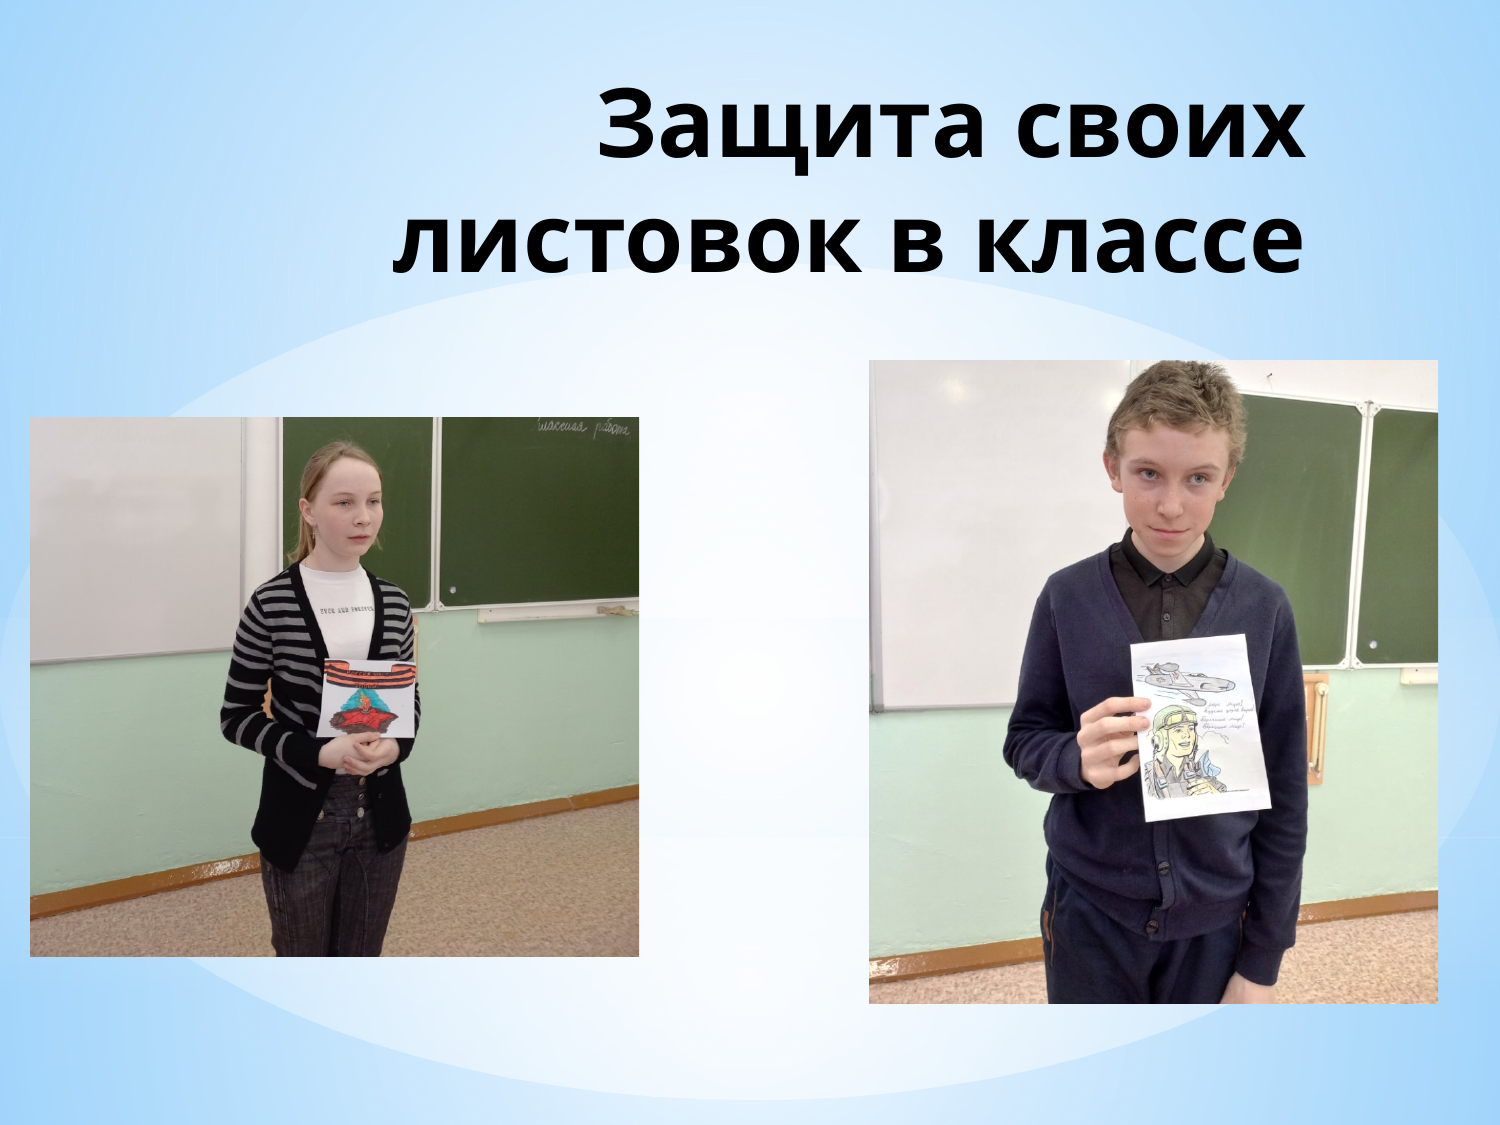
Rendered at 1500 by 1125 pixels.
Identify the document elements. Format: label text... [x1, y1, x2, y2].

picture [869, 360, 1439, 396]
picture [30, 381, 640, 993]
title Защита своих листовок в классе [253, 54, 1323, 243]
picture [869, 968, 1439, 1003]
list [831, 396, 1475, 968]
